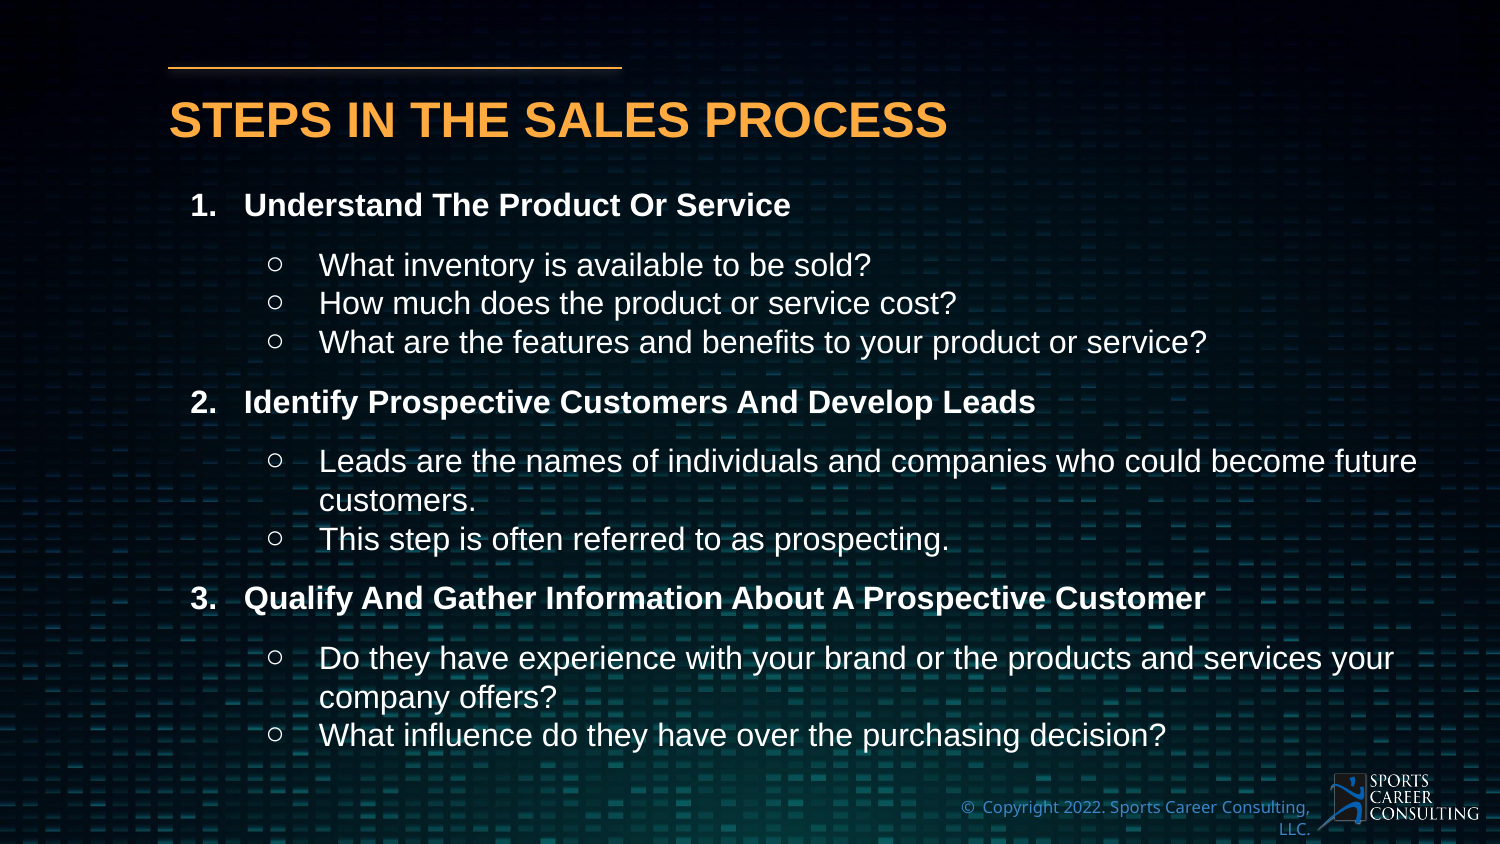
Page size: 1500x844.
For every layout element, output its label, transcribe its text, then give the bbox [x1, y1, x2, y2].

text_box © Copyright 2022. Sports Career Consulting, LLC. [914, 769, 1326, 844]
title STEPS IN THE SALES PROCESS [153, 72, 1469, 169]
list Understand The Product Or Service What inventory is available to be sold? How much does the product or service cost? What are the features and benefits to your product or service? Identify Prospective Customers And Develop Leads Leads are the names of individuals and companies who could become future customers. This step is often referred to as prospecting. Qualify And Gather Information About A Prospective Customer Do they have experience with your brand or the products and services your company offers? What influence do they have over the purchasing decision? [153, 169, 1469, 753]
picture [0, 0, 1500, 844]
